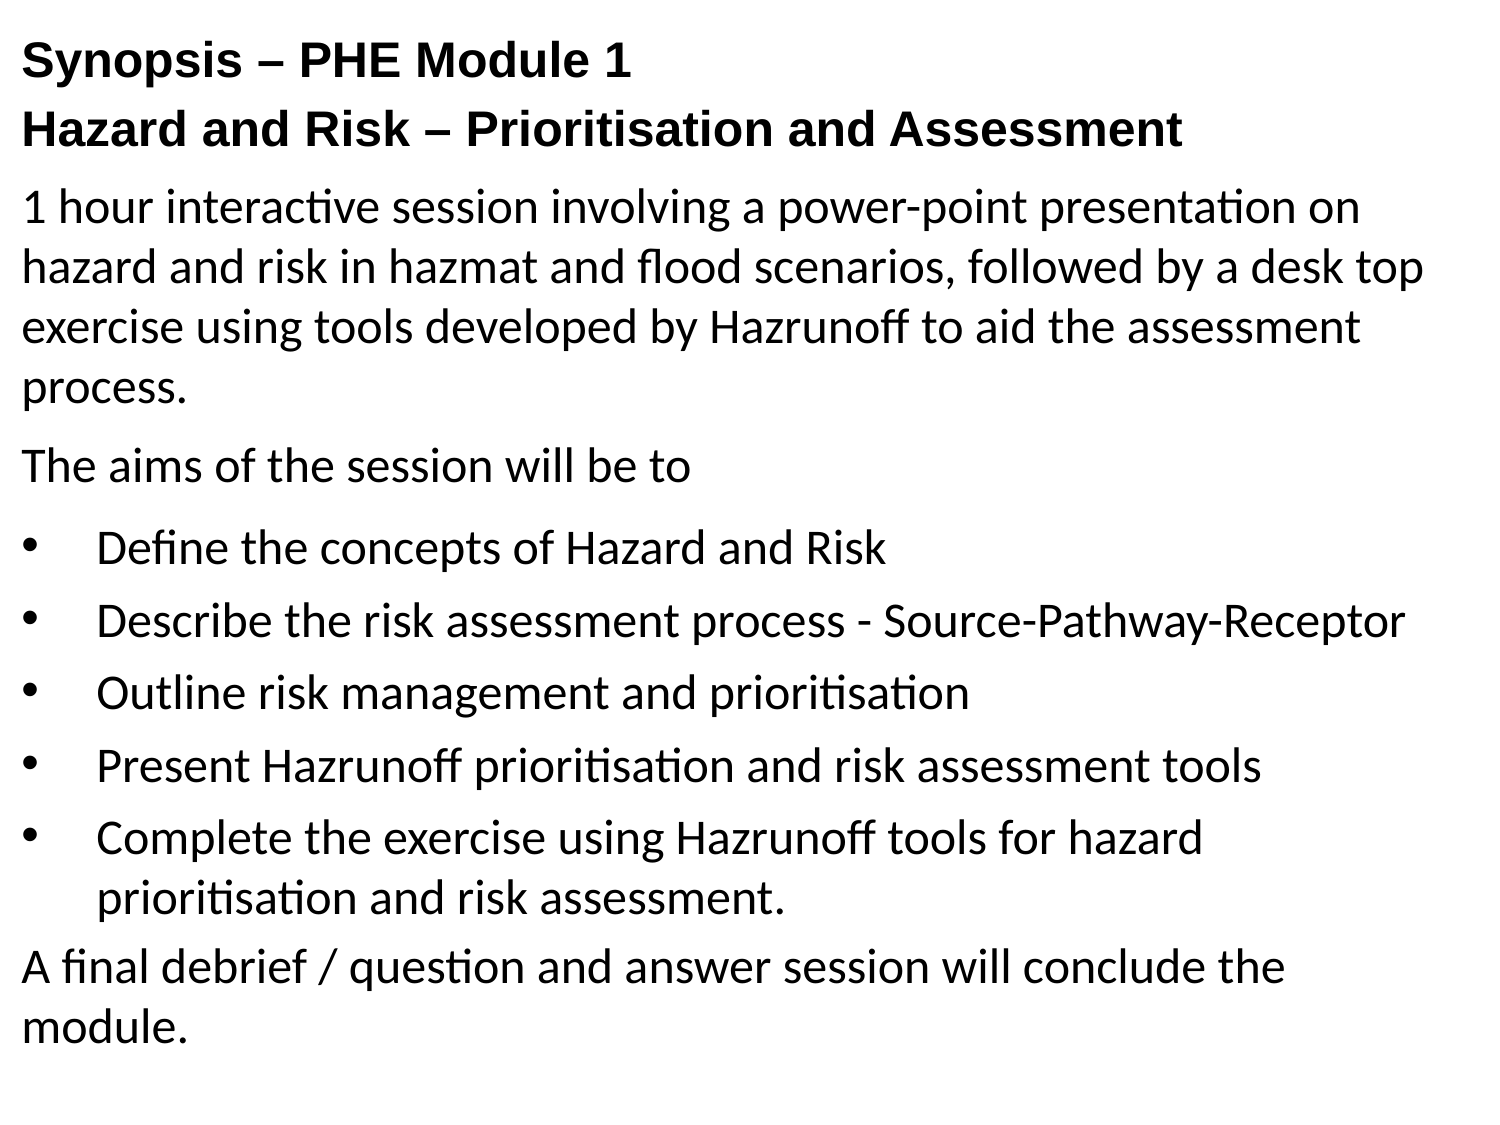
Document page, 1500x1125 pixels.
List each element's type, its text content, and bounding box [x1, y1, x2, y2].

text_box 1 hour interactive session involving a power-point presentation on hazard and risk in hazmat and flood scenarios, followed by a desk top exercise using tools developed by Hazrunoff to aid the assessment process. The aims of the session will be to Define the concepts of Hazard and Risk Describe the risk assessment process - Source-Pathway-Receptor Outline risk management and prioritisation Present Hazrunoff prioritisation and risk assessment tools Complete the exercise using Hazrunoff tools for hazard prioritisation and risk assessment. A final debrief / question and answer session will conclude the module. [6, 166, 1481, 1062]
text_box Synopsis – PHE Module 1 Hazard and Risk – Prioritisation and Assessment [6, 19, 1494, 164]
